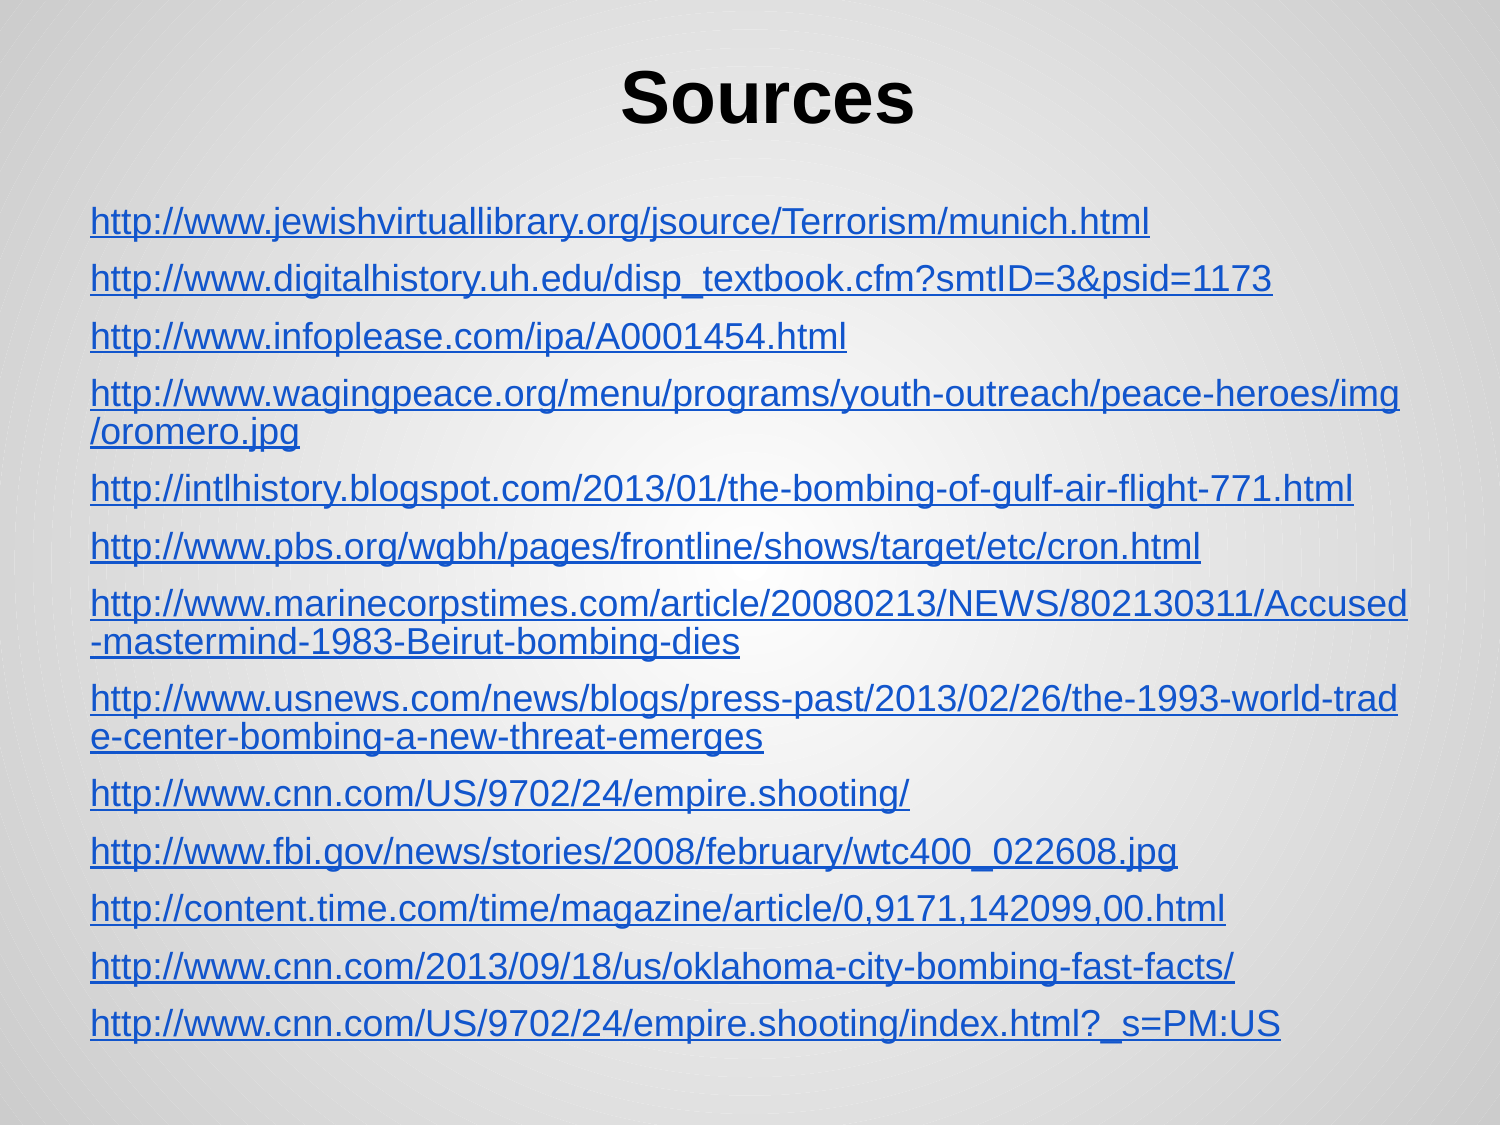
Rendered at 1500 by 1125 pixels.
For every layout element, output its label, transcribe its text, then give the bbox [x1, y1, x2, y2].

title Sources [75, 0, 1425, 154]
list http://www.jewishvirtuallibrary.org/jsource/Terrorism/munich.html http://www.digitalhistory.uh.edu/disp_textbook.cfm?smtID=3&psid=1173 http://www.infoplease.com/ipa/A0001454.html http://www.wagingpeace.org/menu/programs/youth-outreach/peace-heroes/img/oromero.jpg http://intlhistory.blogspot.com/2013/01/the-bombing-of-gulf-air-flight-771.html http://www.pbs.org/wgbh/pages/frontline/shows/target/etc/cron.html http://www.marinecorpstimes.com/article/20080213/NEWS/802130311/Accused-mastermind-1983-Beirut-bombing-dies http://www.usnews.com/news/blogs/press-past/2013/02/26/the-1993-world-trade-center-bombing-a-new-threat-emerges http://www.cnn.com/US/9702/24/empire.shooting/ http://www.fbi.gov/news/stories/2008/february/wtc400_022608.jpg http://content.time.com/time/magazine/article/0,9171,142099,00.html http://www.cnn.com/2013/09/18/us/oklahoma-city-bombing-fast-facts/ http://www.cnn.com/US/9702/24/empire.shooting/index.html?_s=PM:US [75, 181, 1425, 1057]
